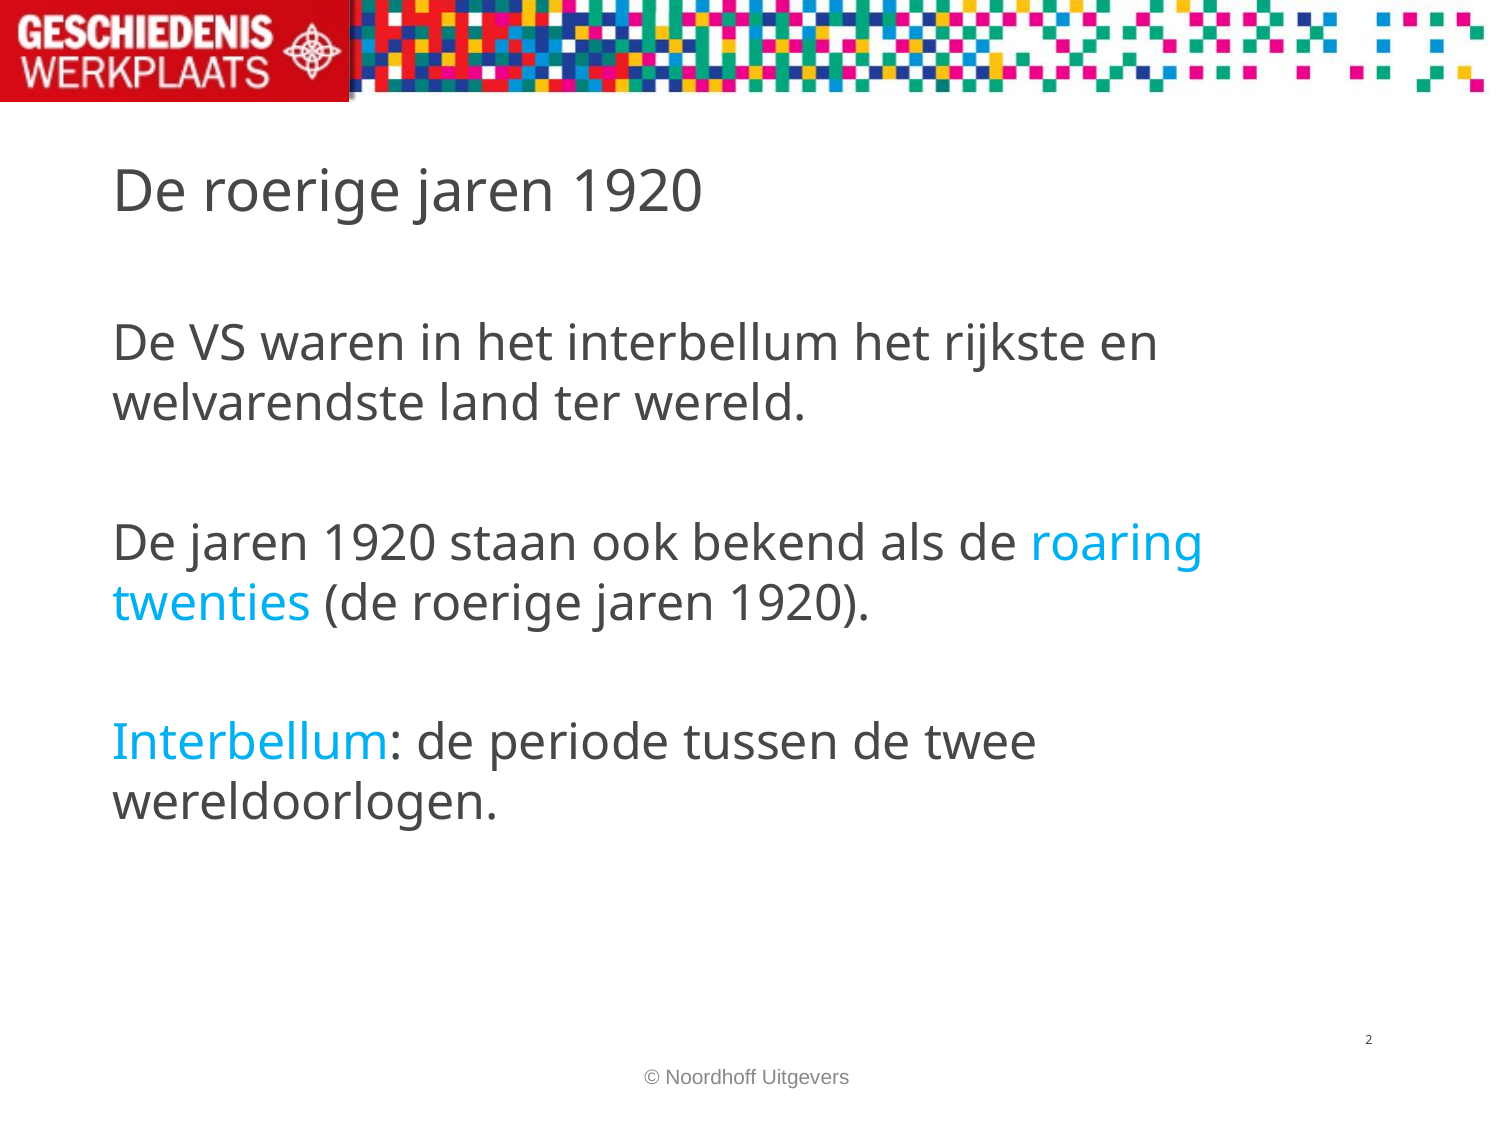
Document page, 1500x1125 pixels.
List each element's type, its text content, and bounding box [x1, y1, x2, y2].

title De roerige jaren 1920 [112, 145, 1401, 256]
text_box © Noordhoff Uitgevers [512, 1045, 988, 1106]
list De VS waren in het interbellum het rijkste en welvarendste land ter wereld. De jaren 1920 staan ook bekend als de roaring twenties (de roerige jaren 1920). Interbellum: de periode tussen de twee wereldoorlogen. [112, 302, 1409, 988]
slide_number 2 [1325, 1025, 1388, 1063]
picture [0, 0, 1500, 1125]
